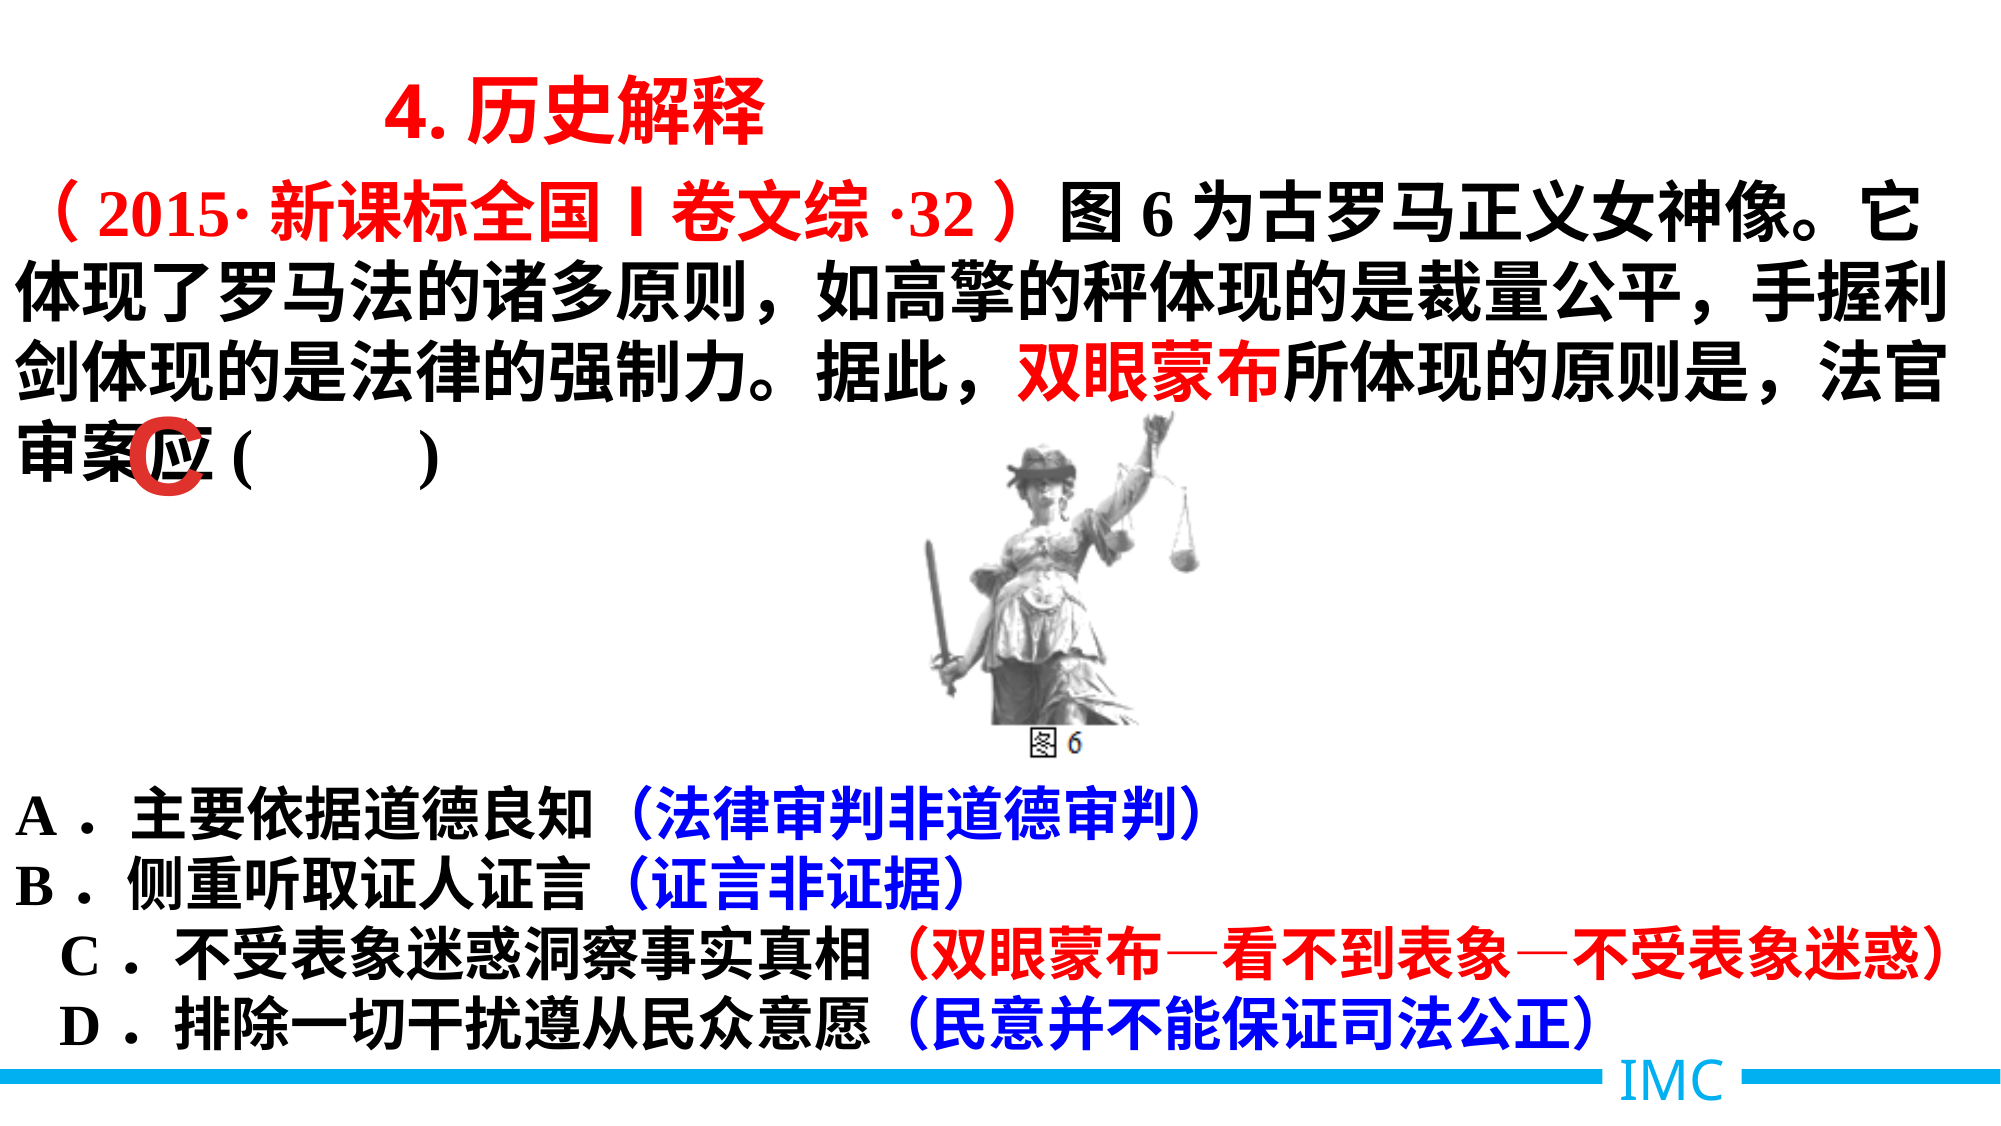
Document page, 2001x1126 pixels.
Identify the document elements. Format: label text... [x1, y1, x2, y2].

picture [905, 405, 1211, 769]
text_box A．主要依据道德良知（法律审判非道德审判） B．侧重听取证人证言（证言非证据） C．不受表象迷惑洞察事实真相（双眼蒙布—看不到表象—不受表象迷惑） D．排除一切干扰遵从民众意愿（民意并不能保证司法公正） [0, 770, 2001, 1126]
text_box C [110, 375, 222, 525]
text_box 4.历史解释 [369, 55, 782, 161]
text_box （2015·新课标全国Ⅰ卷文综·32）图6为古罗马正义女神像。它体现了罗马法的诸多原则，如高擎的秤体现的是裁量公平，手握利剑体现的是法律的强制力。据此，双眼蒙布所体现的原则是，法官审案应( ) [0, 162, 2001, 577]
